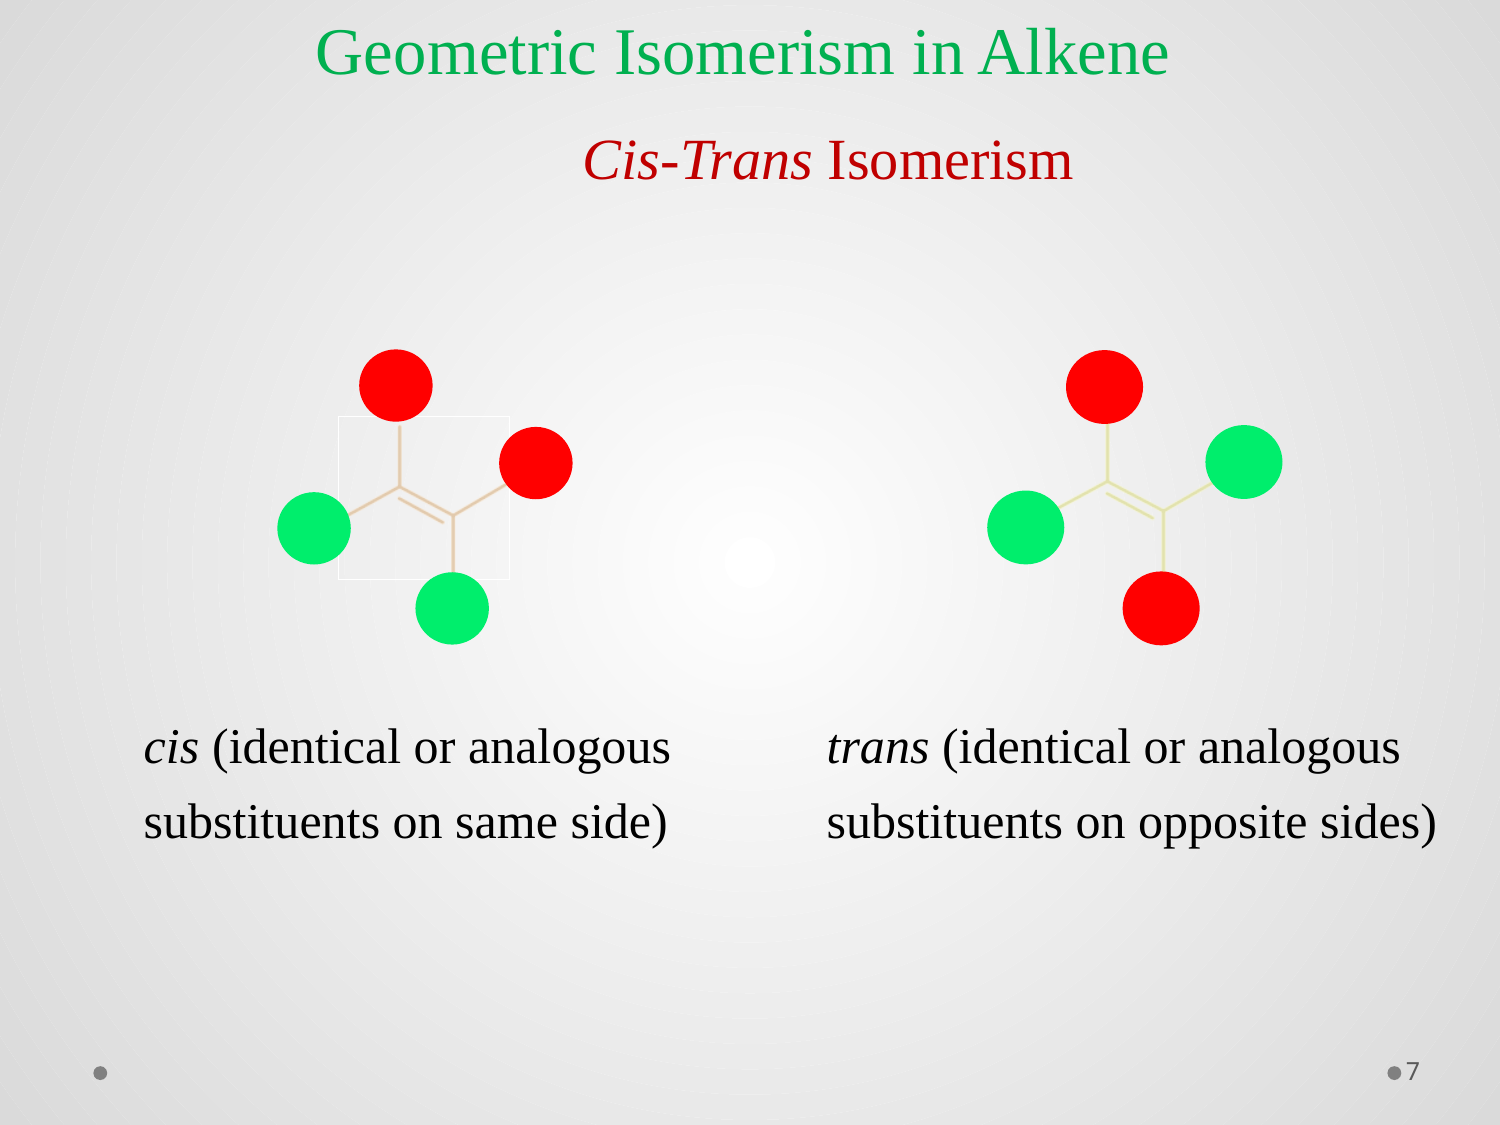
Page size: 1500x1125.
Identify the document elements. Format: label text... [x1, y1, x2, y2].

text_box Geometric Isomerism in Alkene [301, 0, 1356, 95]
slide_number 7 [1401, 1042, 1494, 1103]
text_box Cis-Trans Isomerism [567, 113, 1089, 199]
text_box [277, 349, 573, 645]
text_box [986, 349, 1283, 646]
text_box cis (identical or analogous substituents on same side) [128, 691, 700, 856]
text_box trans (identical or analogous substituents on opposite sides) [811, 691, 1454, 856]
